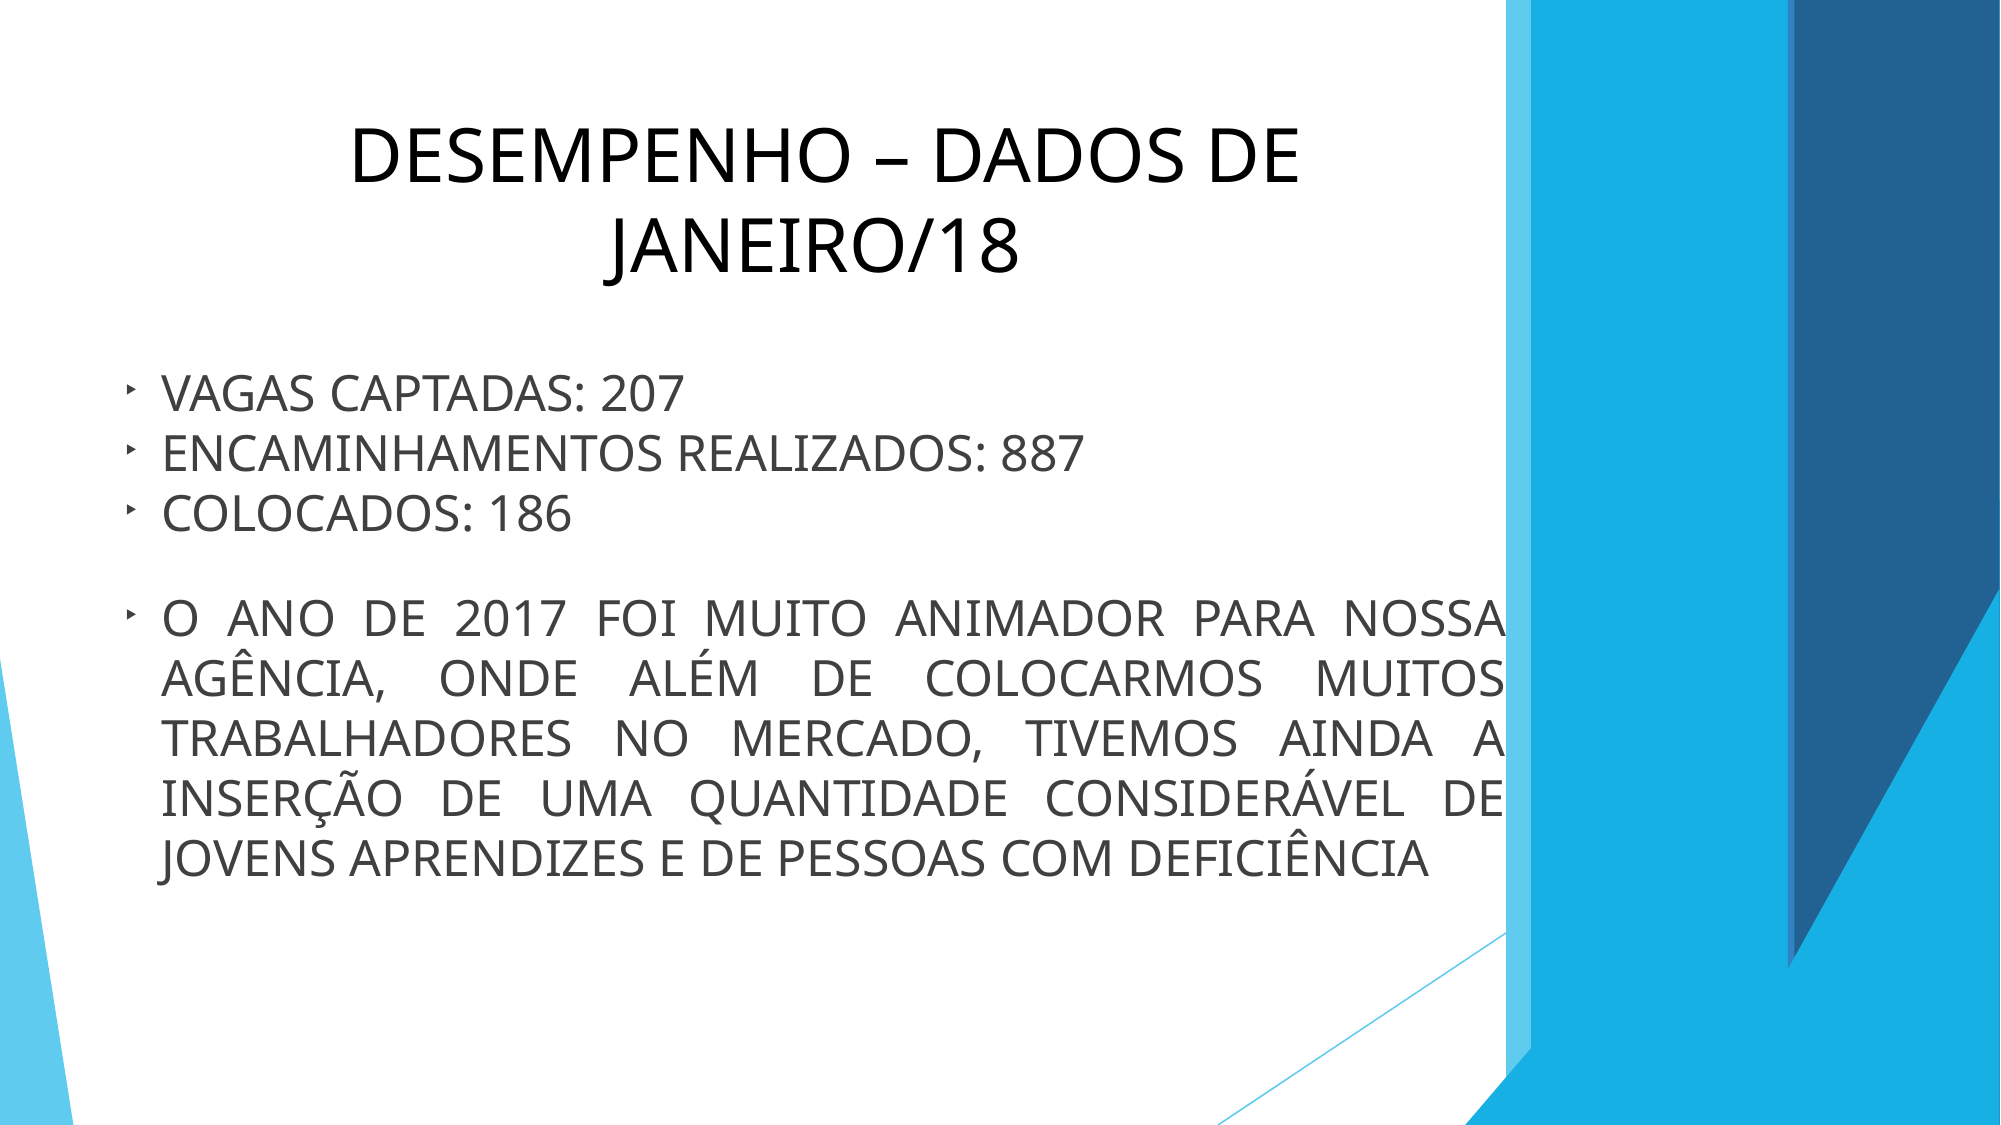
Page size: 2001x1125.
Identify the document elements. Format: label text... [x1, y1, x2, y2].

text_box VAGAS CAPTADAS: 207 ENCAMINHAMENTOS REALIZADOS: 887 COLOCADOS: 186 O ANO DE 2017 FOI MUITO ANIMADOR PARA NOSSA AGÊNCIA, ONDE ALÉM DE COLOCARMOS MUITOS TRABALHADORES NO MERCADO, TIVEMOS AINDA A INSERÇÃO DE UMA QUANTIDADE CONSIDERÁVEL DE JOVENS APRENDIZES E DE PESSOAS COM DEFICIÊNCIA [111, 354, 1522, 991]
text_box DESEMPENHO – DADOS DE JANEIRO/18 [111, 99, 1522, 317]
